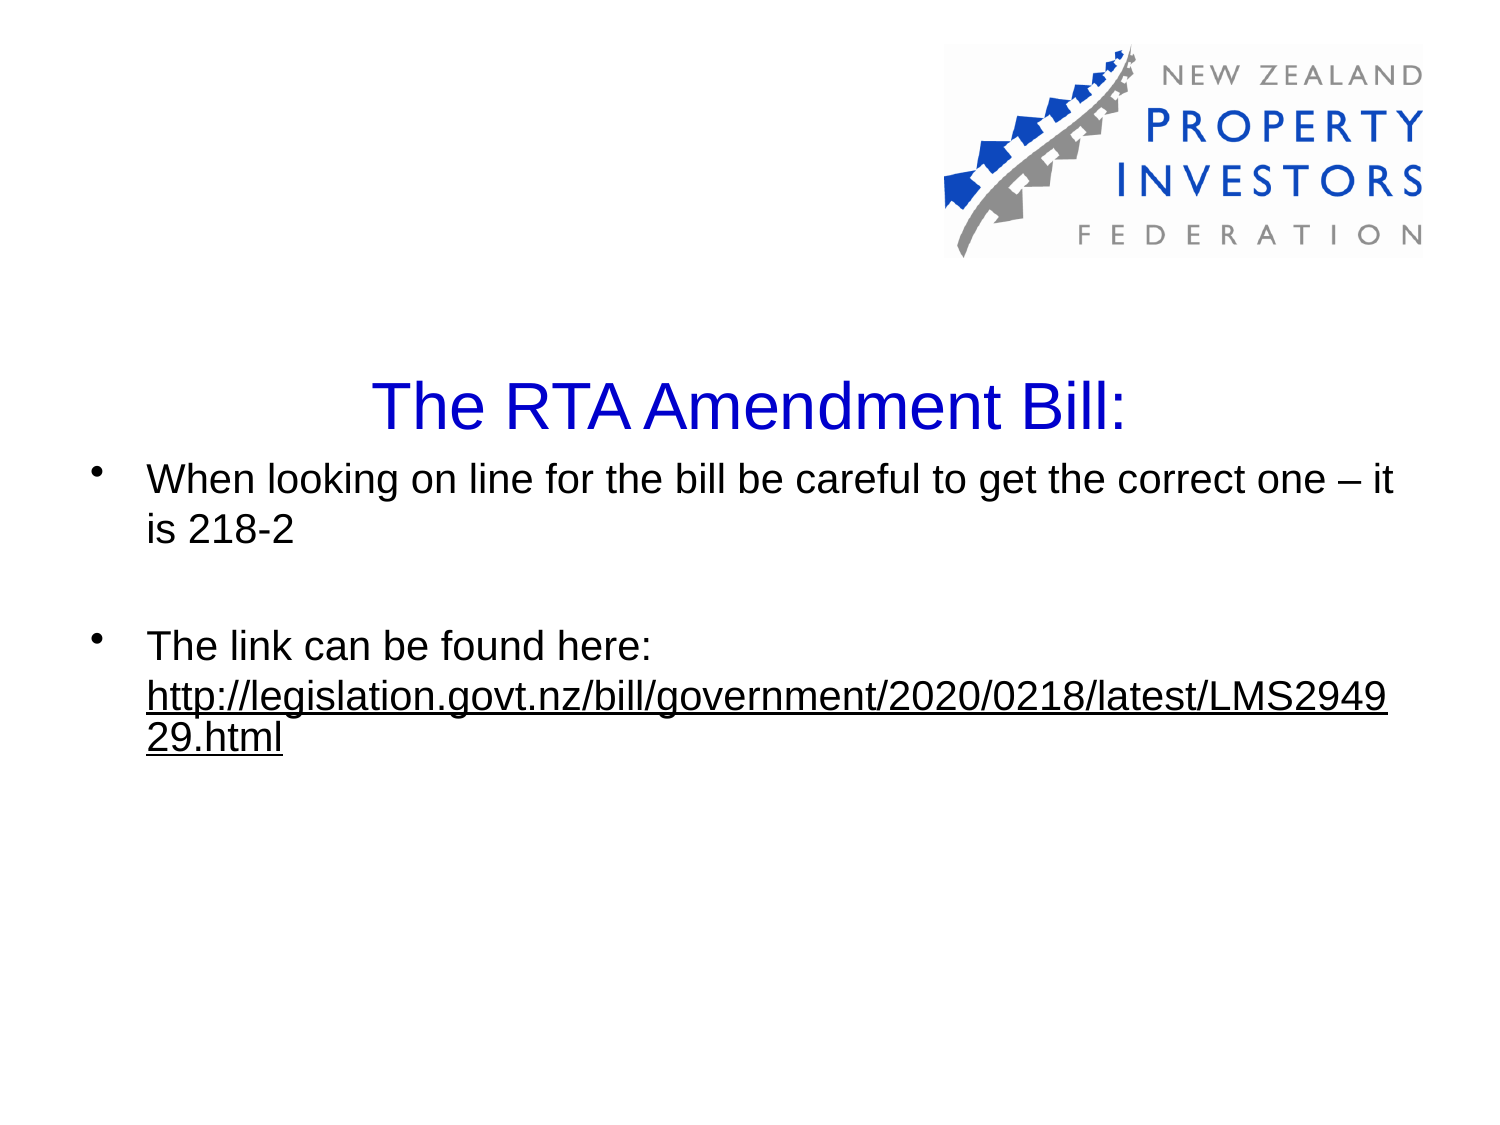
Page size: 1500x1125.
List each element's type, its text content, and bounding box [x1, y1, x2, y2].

picture [944, 44, 1423, 258]
list The RTA Amendment Bill: When looking on line for the bill be careful to get the correct one – it is 218-2 The link can be found here: http://legislation.govt.nz/bill/government/2020/0218/latest/LMS294929.html [74, 262, 1426, 1006]
